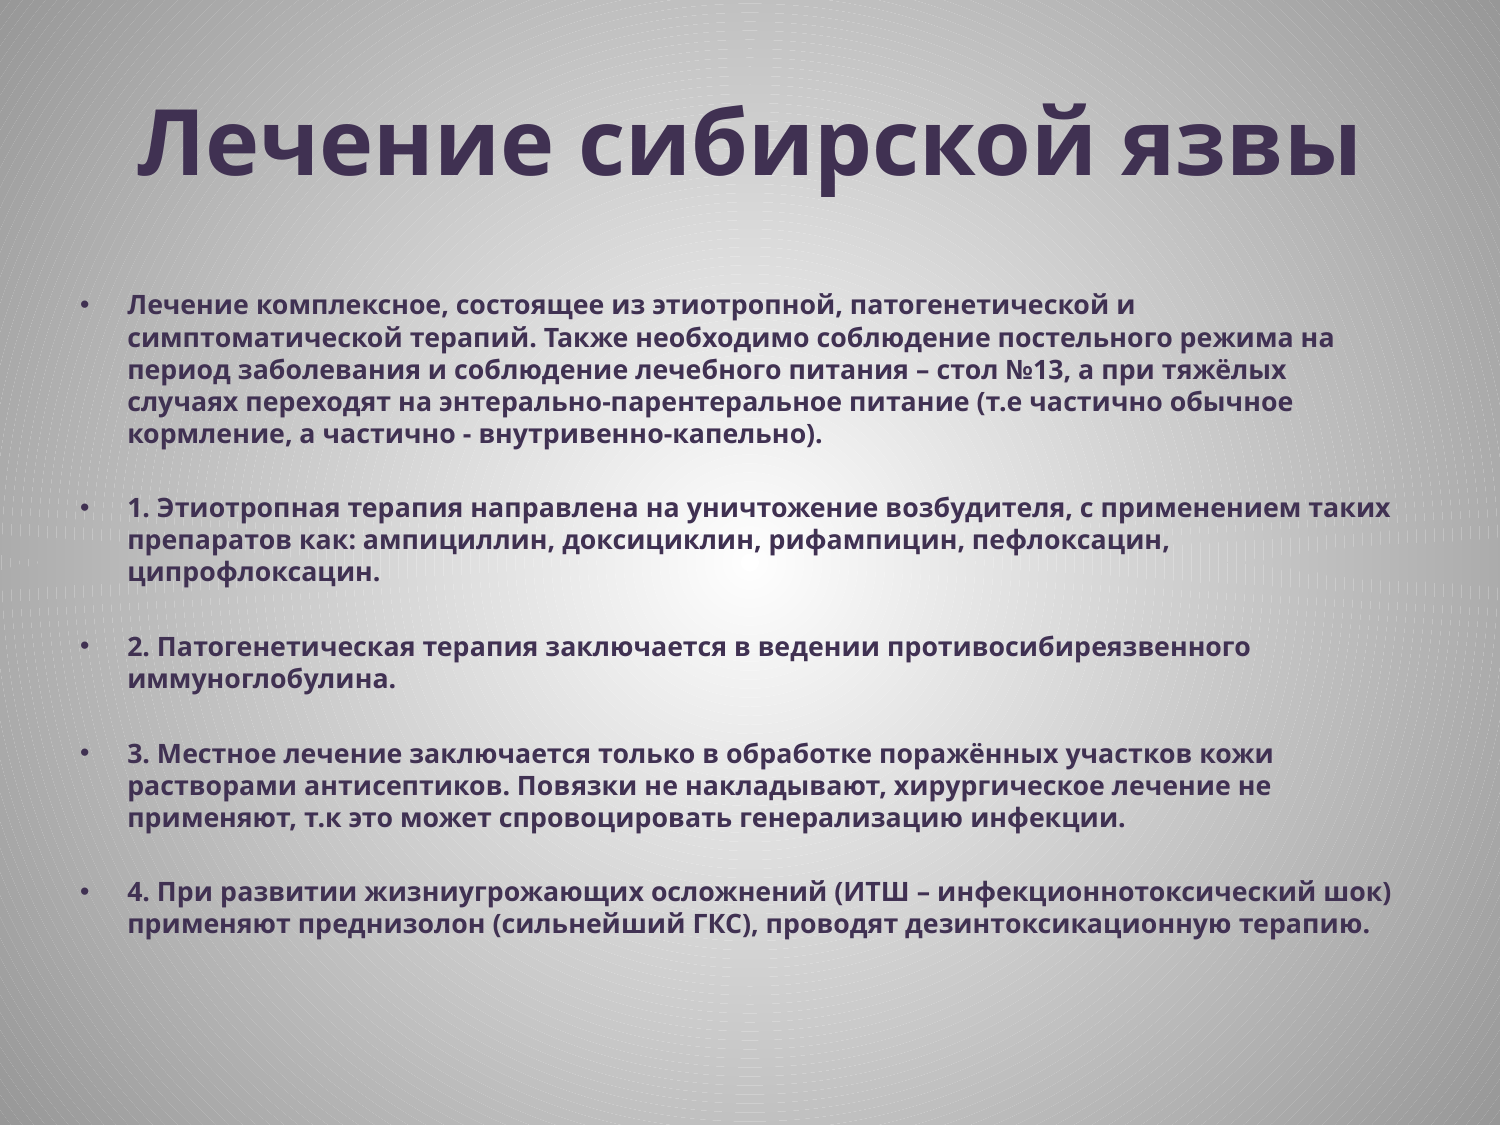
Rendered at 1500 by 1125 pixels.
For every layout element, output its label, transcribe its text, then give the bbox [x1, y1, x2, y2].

list Лечение комплексное, состоящее из этиотропной, патогенетической и симптоматической терапий. Также необходимо соблюдение постельного режима на период заболевания и соблюдение лечебного питания – стол №13, а при тяжёлых случаях переходят на энтерально-парентеральное питание (т.е частично обычное кормление, а частично - внутривенно-капельно). 1. Этиотропная терапия направлена на уничтожение возбудителя, с применением таких препаратов как: ампициллин, доксициклин, рифампицин, пефлоксацин, ципрофлоксацин. 2. Патогенетическая терапия заключается в ведении противосибиреязвенного иммуноглобулина. 3. Местное лечение заключается только в обработке поражённых участков кожи растворами антисептиков. Повязки не накладывают, хирургическое лечение не применяют, т.к это может спровоцировать генерализацию инфекции. 4. При развитии жизниугрожающих осложнений (ИТШ – инфекционнотоксический шок) применяют преднизолон (сильнейший ГКС), проводят дезинтоксикационную терапию. [64, 243, 1415, 986]
title Лечение сибирской язвы [75, 45, 1425, 233]
